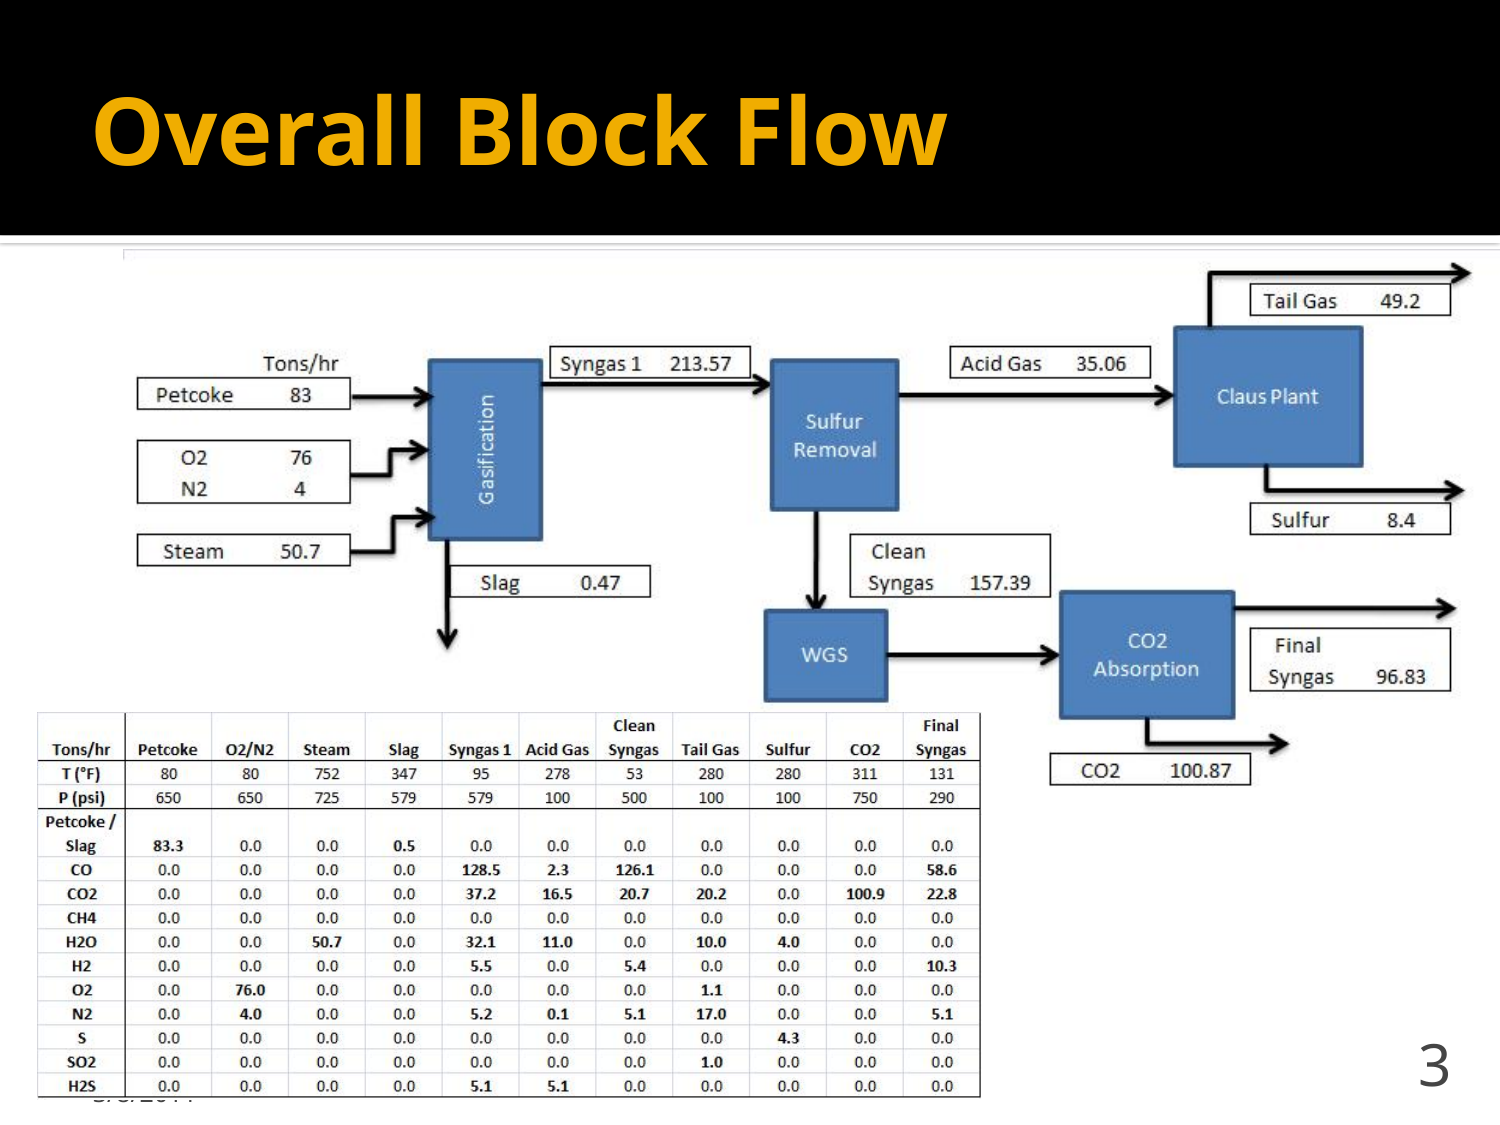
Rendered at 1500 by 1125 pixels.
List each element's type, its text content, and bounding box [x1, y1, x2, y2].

picture [37, 249, 1500, 1100]
title Overall Block Flow [75, 25, 1425, 231]
slide_number 3 [1345, 1062, 1467, 1108]
